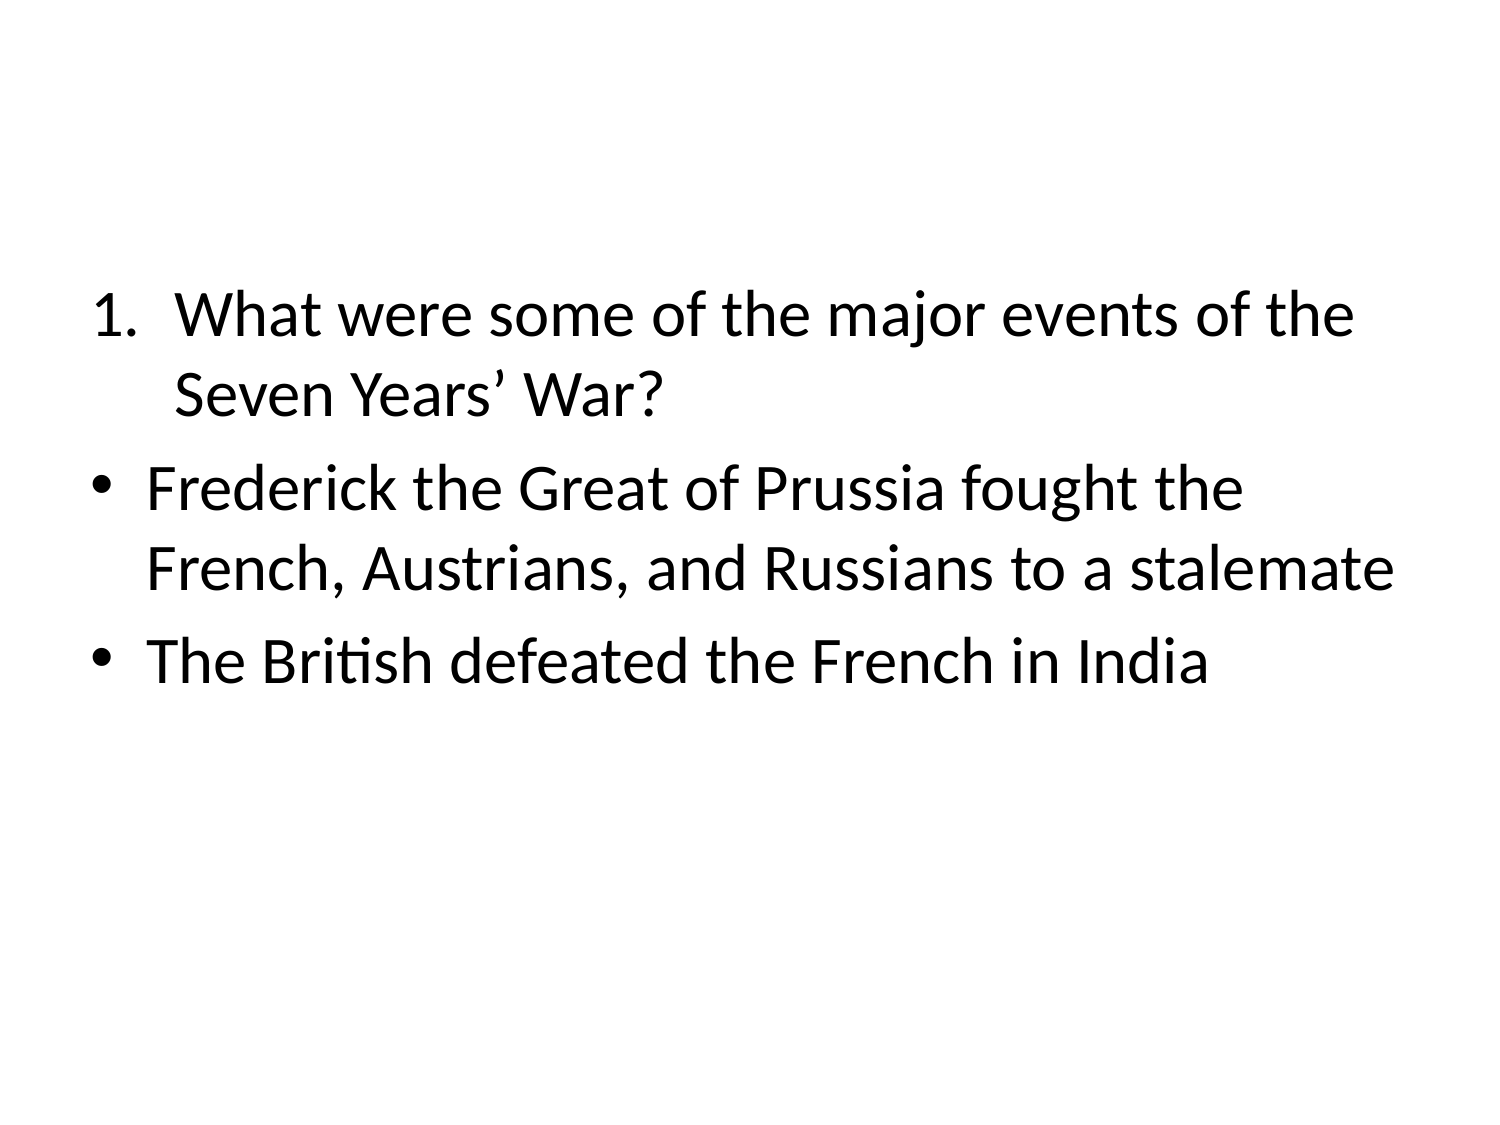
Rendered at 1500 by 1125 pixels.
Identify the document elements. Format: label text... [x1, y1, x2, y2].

list What were some of the major events of the Seven Years’ War? Frederick the Great of Prussia fought the French, Austrians, and Russians to a stalemate The British defeated the French in India [75, 262, 1425, 1005]
